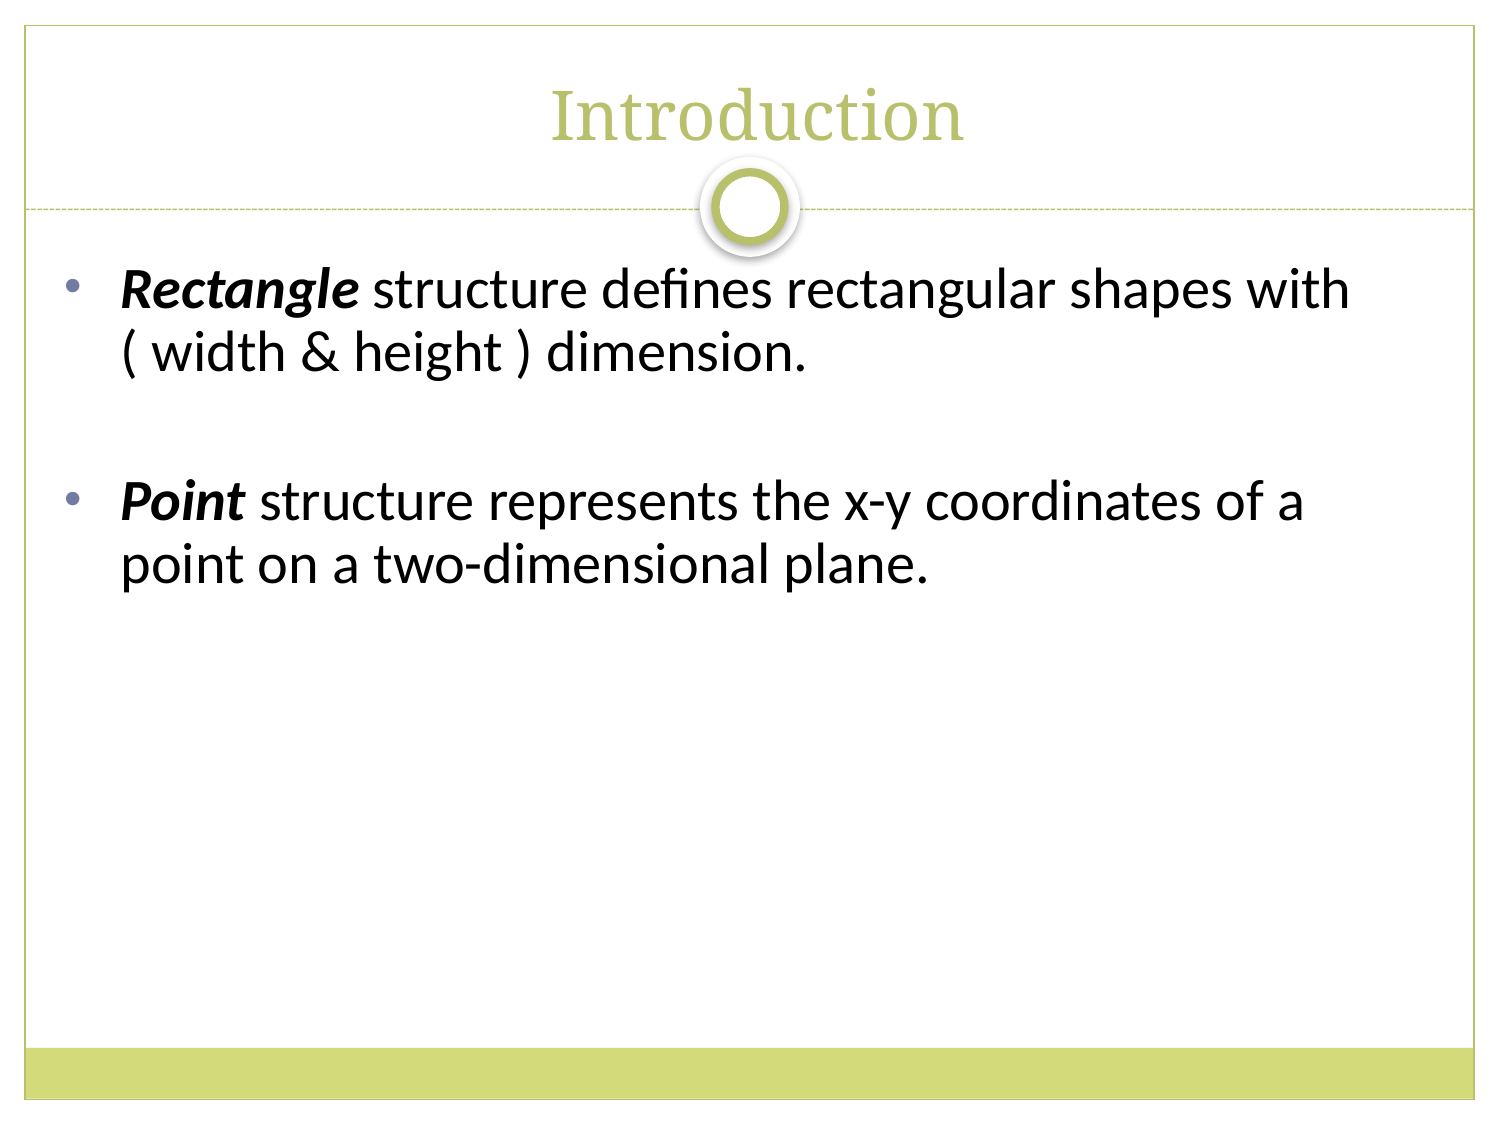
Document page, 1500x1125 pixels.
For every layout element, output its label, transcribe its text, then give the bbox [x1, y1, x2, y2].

title Introduction [49, 37, 1450, 162]
list Rectangle structure defines rectangular shapes with ( width & height ) dimension. Point structure represents the x-y coordinates of a point on a two-dimensional plane. [49, 250, 1445, 1001]
